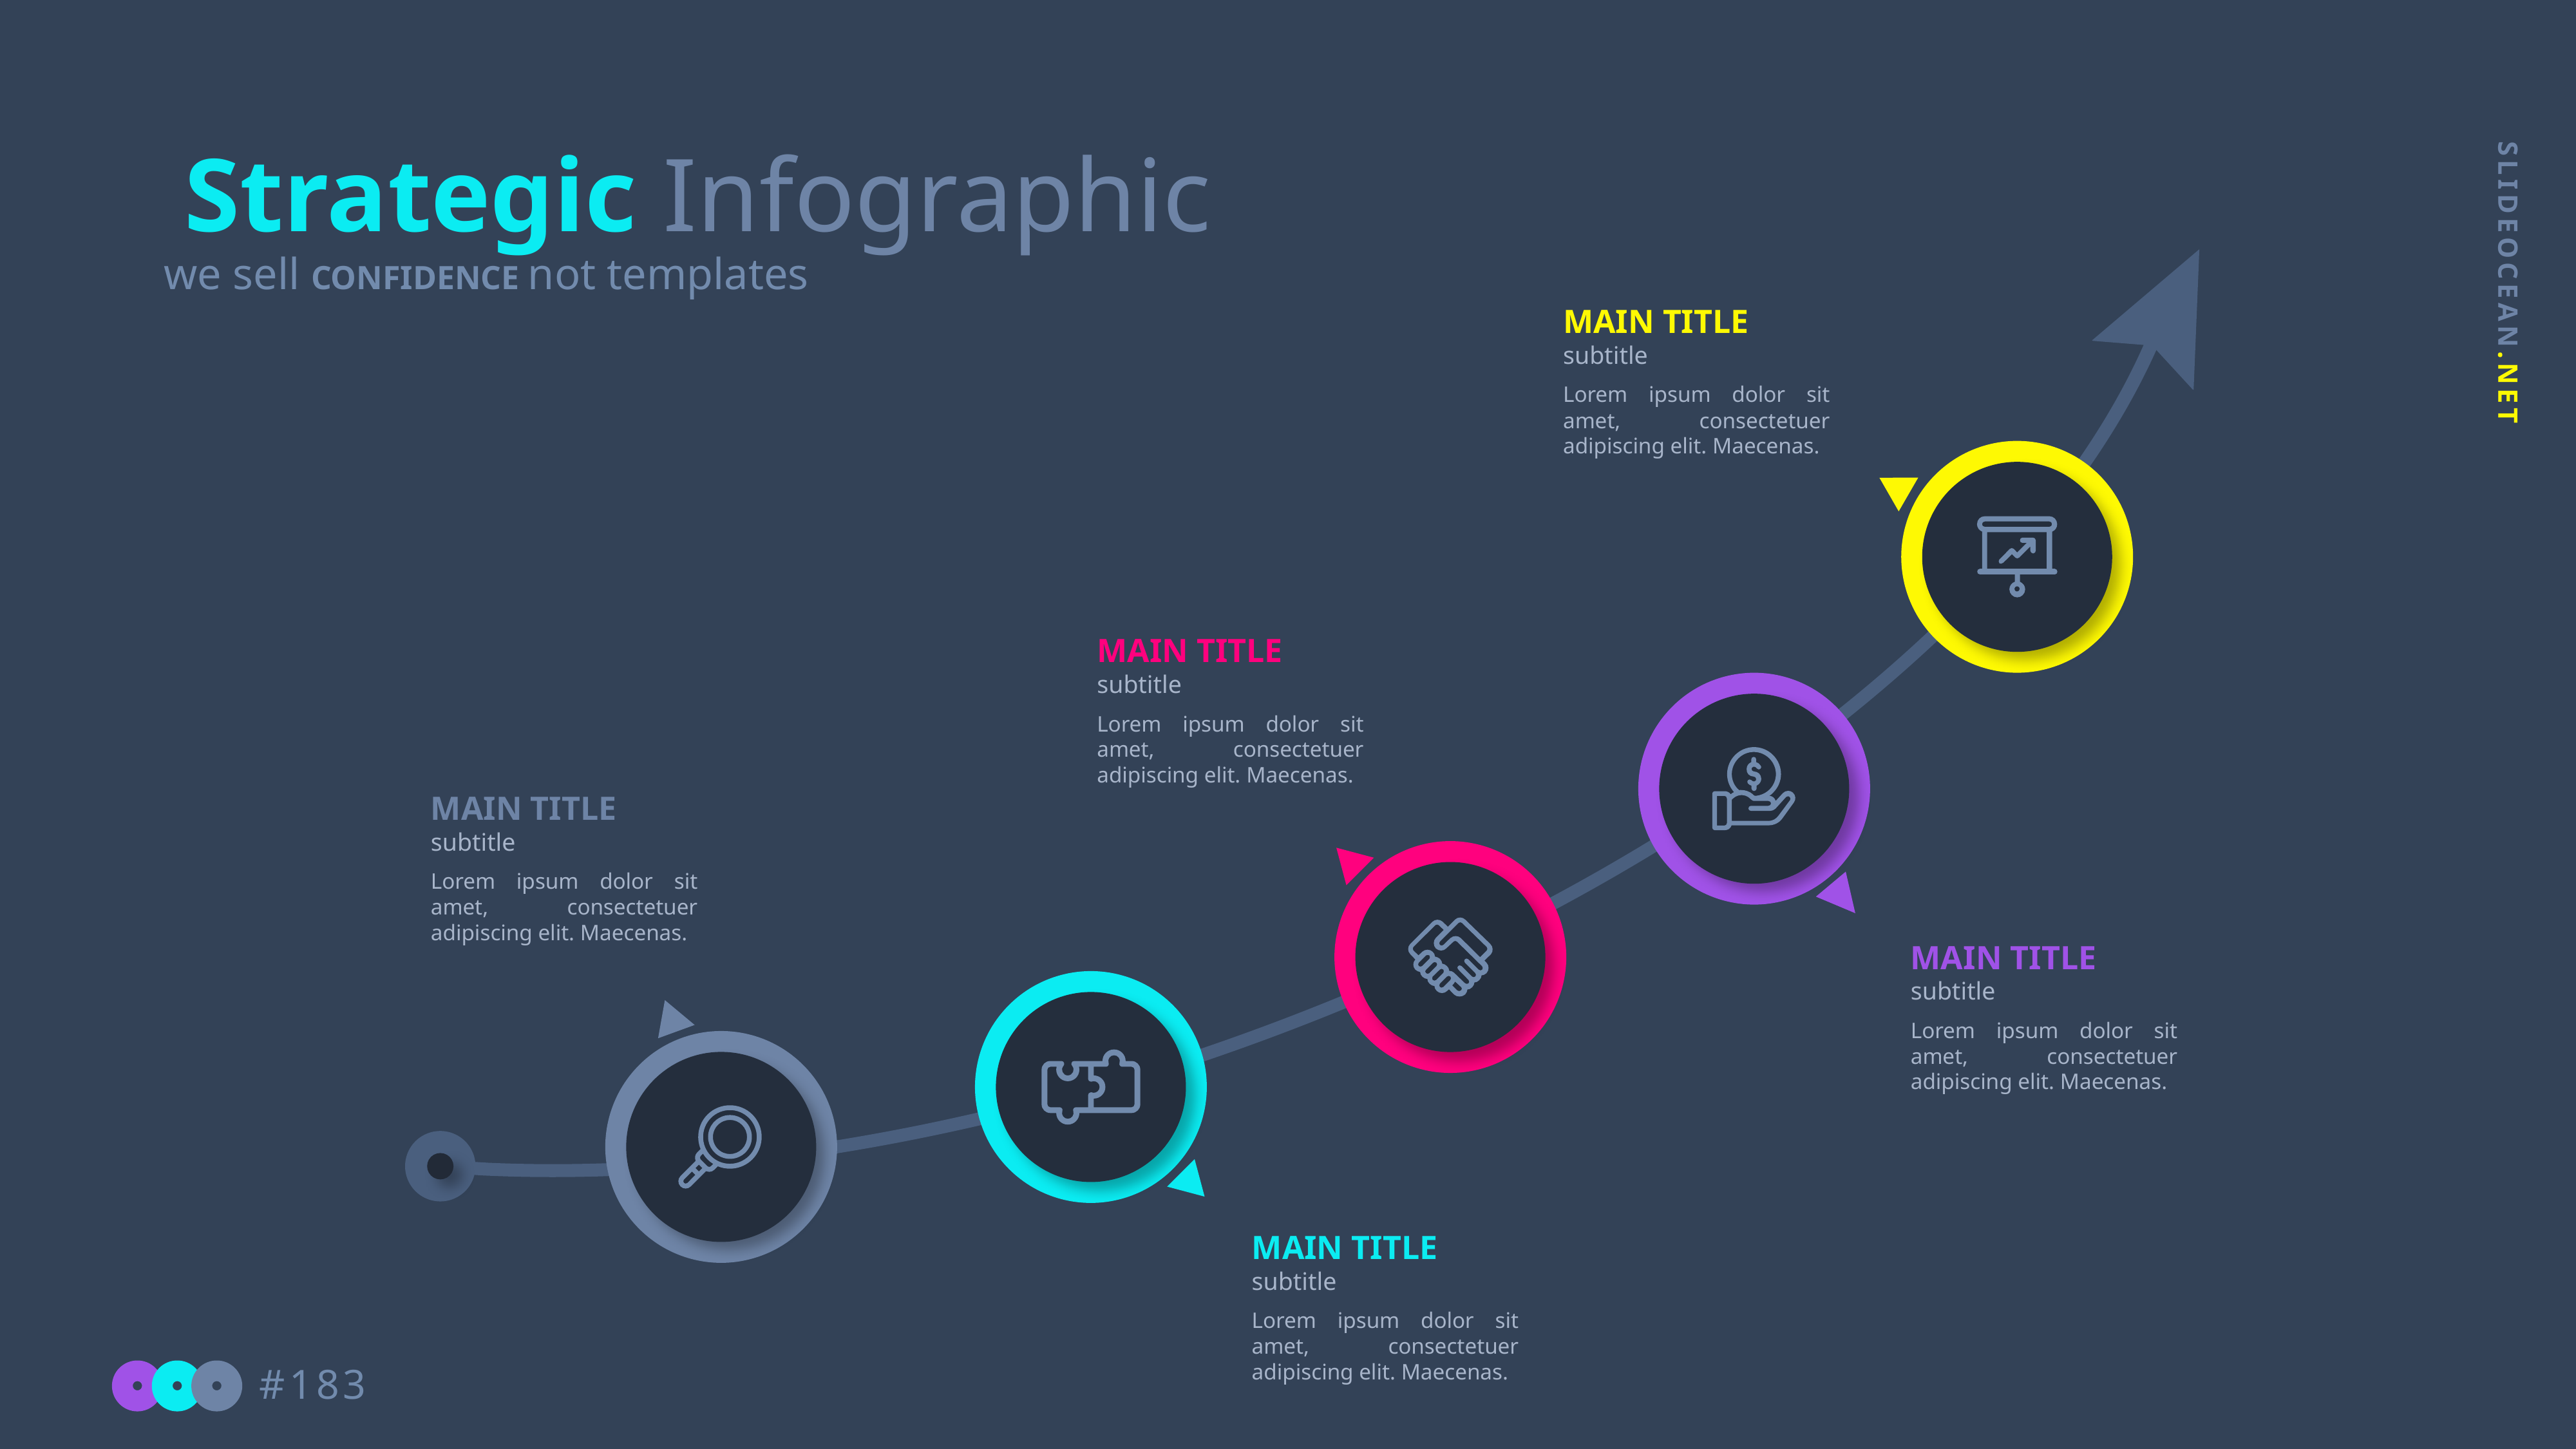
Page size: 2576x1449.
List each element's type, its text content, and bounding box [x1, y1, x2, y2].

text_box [1328, 840, 1567, 1074]
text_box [1877, 440, 2134, 674]
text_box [605, 998, 838, 1264]
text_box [1712, 746, 1797, 831]
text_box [390, 242, 2277, 1202]
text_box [1638, 672, 1871, 918]
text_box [1553, 296, 1841, 465]
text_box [677, 1104, 765, 1189]
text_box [421, 782, 708, 951]
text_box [1087, 625, 1374, 794]
text_box Strategic Infographic [175, 126, 1221, 247]
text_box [1976, 516, 2058, 598]
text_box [1242, 1221, 1529, 1390]
text_box #183 [259, 1359, 1065, 1408]
text_box we sell CONFIDENCE not templates [164, 247, 390, 299]
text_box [1900, 931, 2188, 1101]
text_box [974, 971, 1213, 1204]
